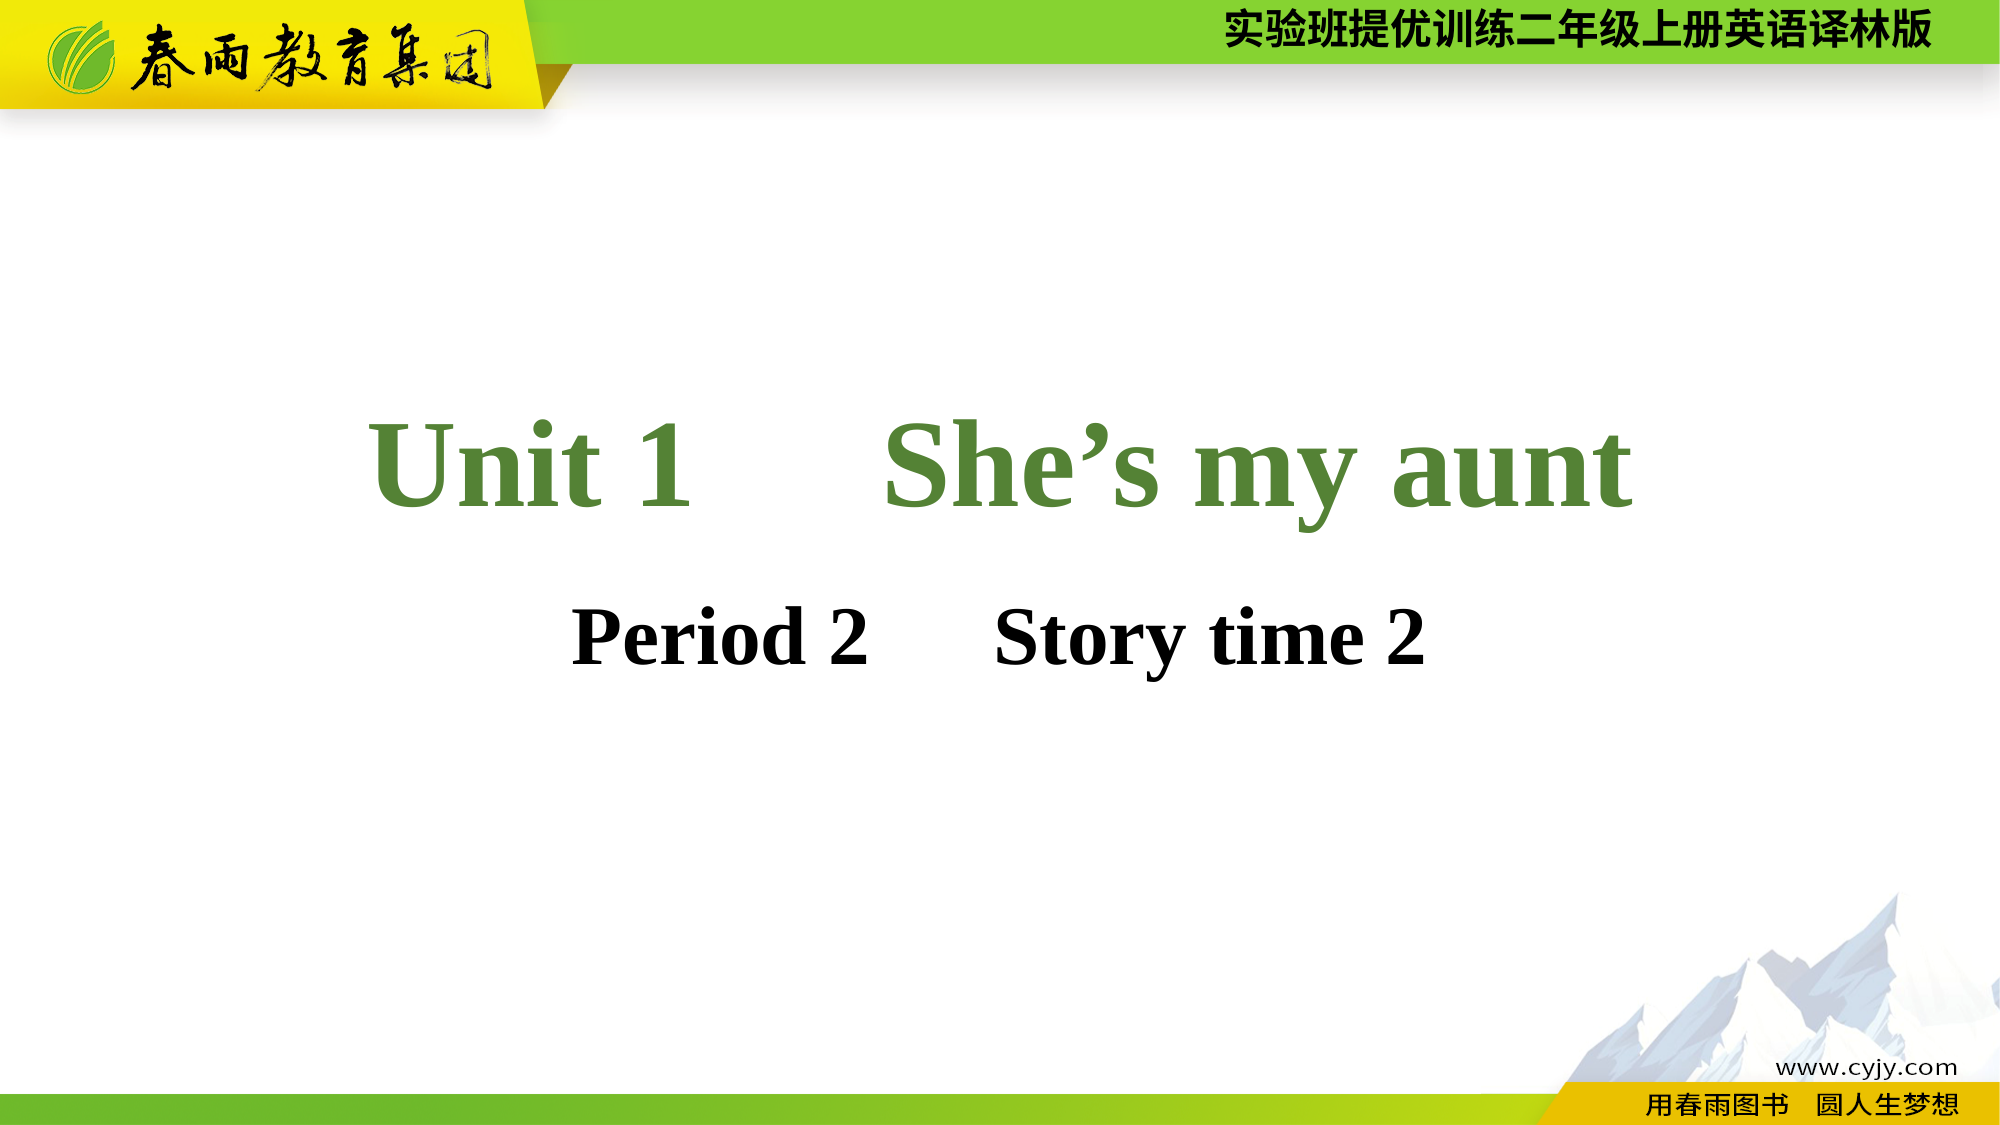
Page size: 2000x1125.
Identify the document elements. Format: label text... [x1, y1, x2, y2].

picture [0, 689, 2000, 1125]
picture [0, 0, 2000, 298]
text_box Unit 1 She’s my aunt Period 2 Story time 2 [0, 298, 2000, 689]
